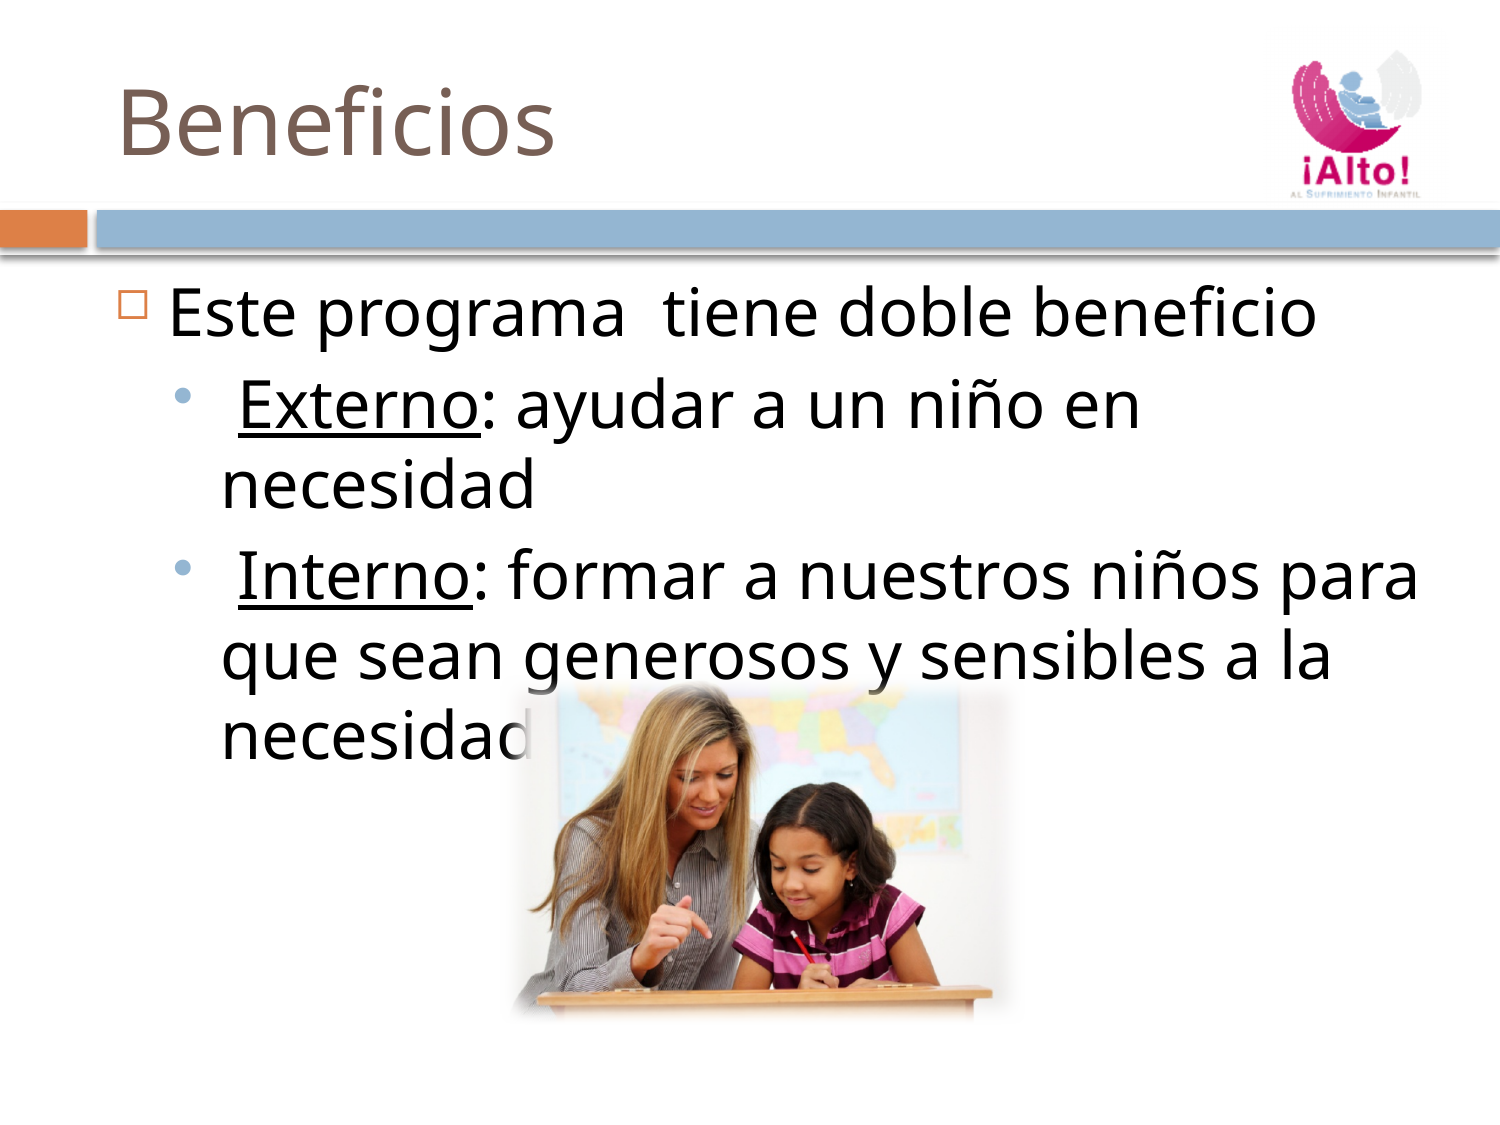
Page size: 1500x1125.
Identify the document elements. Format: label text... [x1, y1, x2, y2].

picture [499, 674, 1026, 1026]
title Beneficios [100, 37, 1256, 200]
list Este programa tiene doble beneficio Externo: ayudar a un niño en necesidad Interno: formar a nuestros niños para que sean generosos y sensibles a la necesidad humana [100, 262, 1438, 1000]
picture [1262, 24, 1451, 213]
